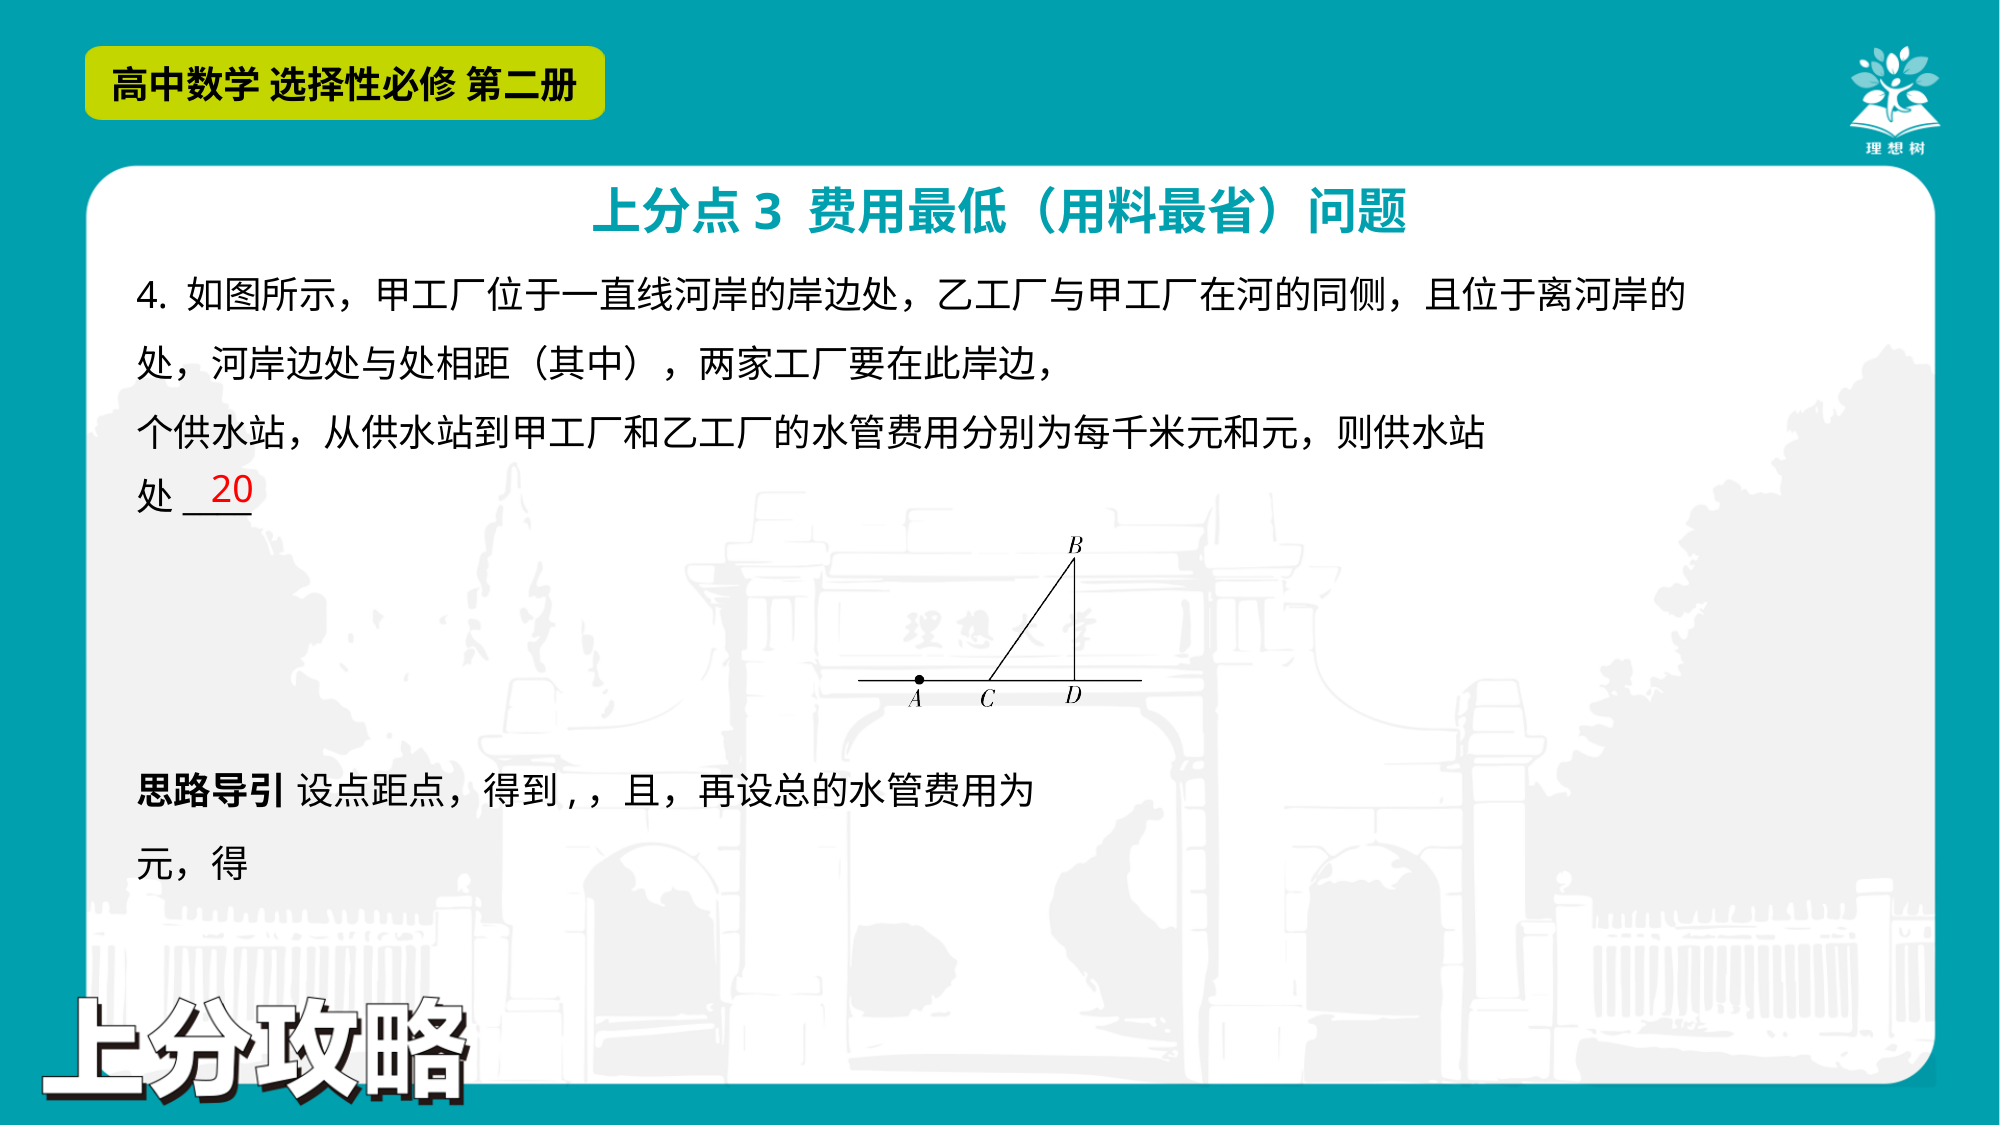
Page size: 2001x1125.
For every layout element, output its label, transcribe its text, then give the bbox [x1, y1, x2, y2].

picture [0, 0, 2000, 1125]
text_box 20 [196, 445, 268, 504]
